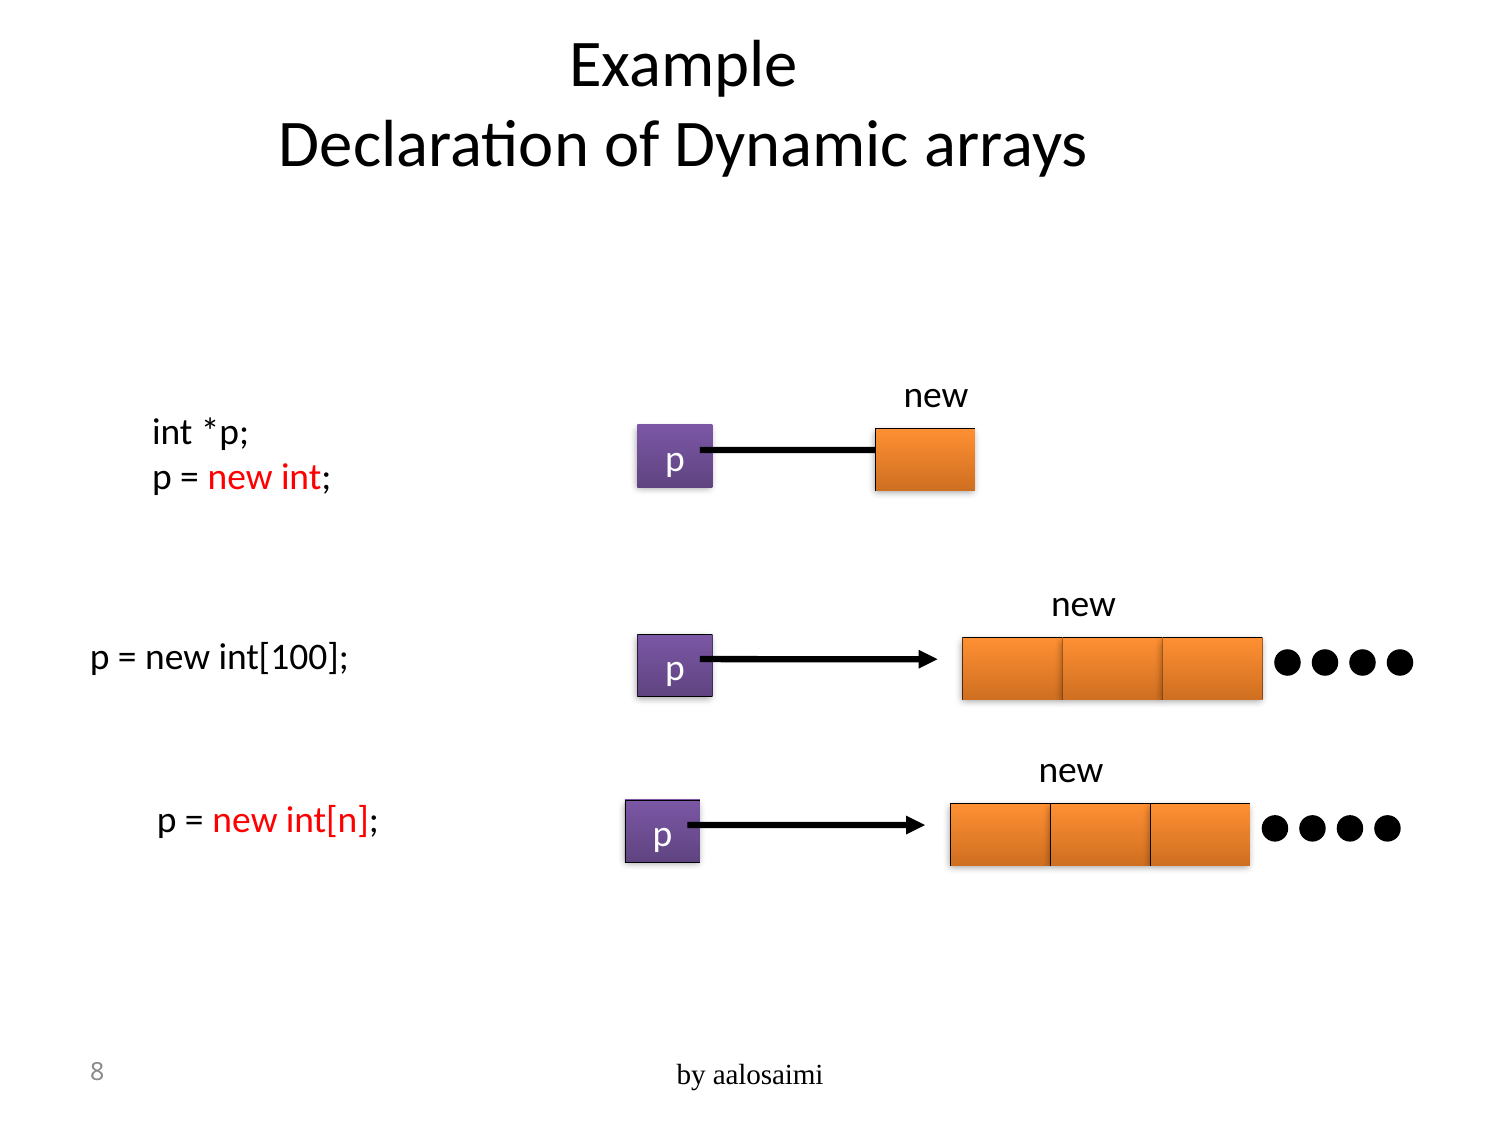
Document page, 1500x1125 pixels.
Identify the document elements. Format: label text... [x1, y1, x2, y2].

text_box [950, 803, 1048, 866]
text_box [874, 362, 986, 492]
text_box [1149, 803, 1250, 866]
text_box [1387, 650, 1413, 676]
text_box [1262, 815, 1288, 841]
text_box p = new int[n]; [67, 787, 394, 848]
text_box [1312, 650, 1338, 676]
text_box int *p; p = new int; [62, 399, 813, 505]
text_box new [1023, 737, 1128, 798]
text_box p [624, 799, 700, 863]
text_box [1162, 637, 1263, 700]
text_box [1275, 650, 1300, 676]
footer by aalosaimi [512, 1042, 988, 1103]
text_box new [1036, 571, 1131, 632]
text_box [24, 212, 1457, 694]
text_box p [637, 685, 713, 697]
text_box p = new int[100]; [0, 624, 750, 685]
text_box Example Declaration of Dynamic arrays [37, 75, 1330, 188]
text_box [750, 652, 938, 666]
slide_number 8 [75, 1042, 425, 1103]
text_box [1350, 650, 1375, 676]
text_box [962, 637, 1060, 700]
text_box [687, 818, 925, 832]
text_box [1374, 815, 1400, 841]
text_box [1062, 637, 1160, 700]
text_box [1337, 815, 1363, 841]
text_box [1299, 815, 1325, 841]
text_box [1050, 803, 1148, 866]
